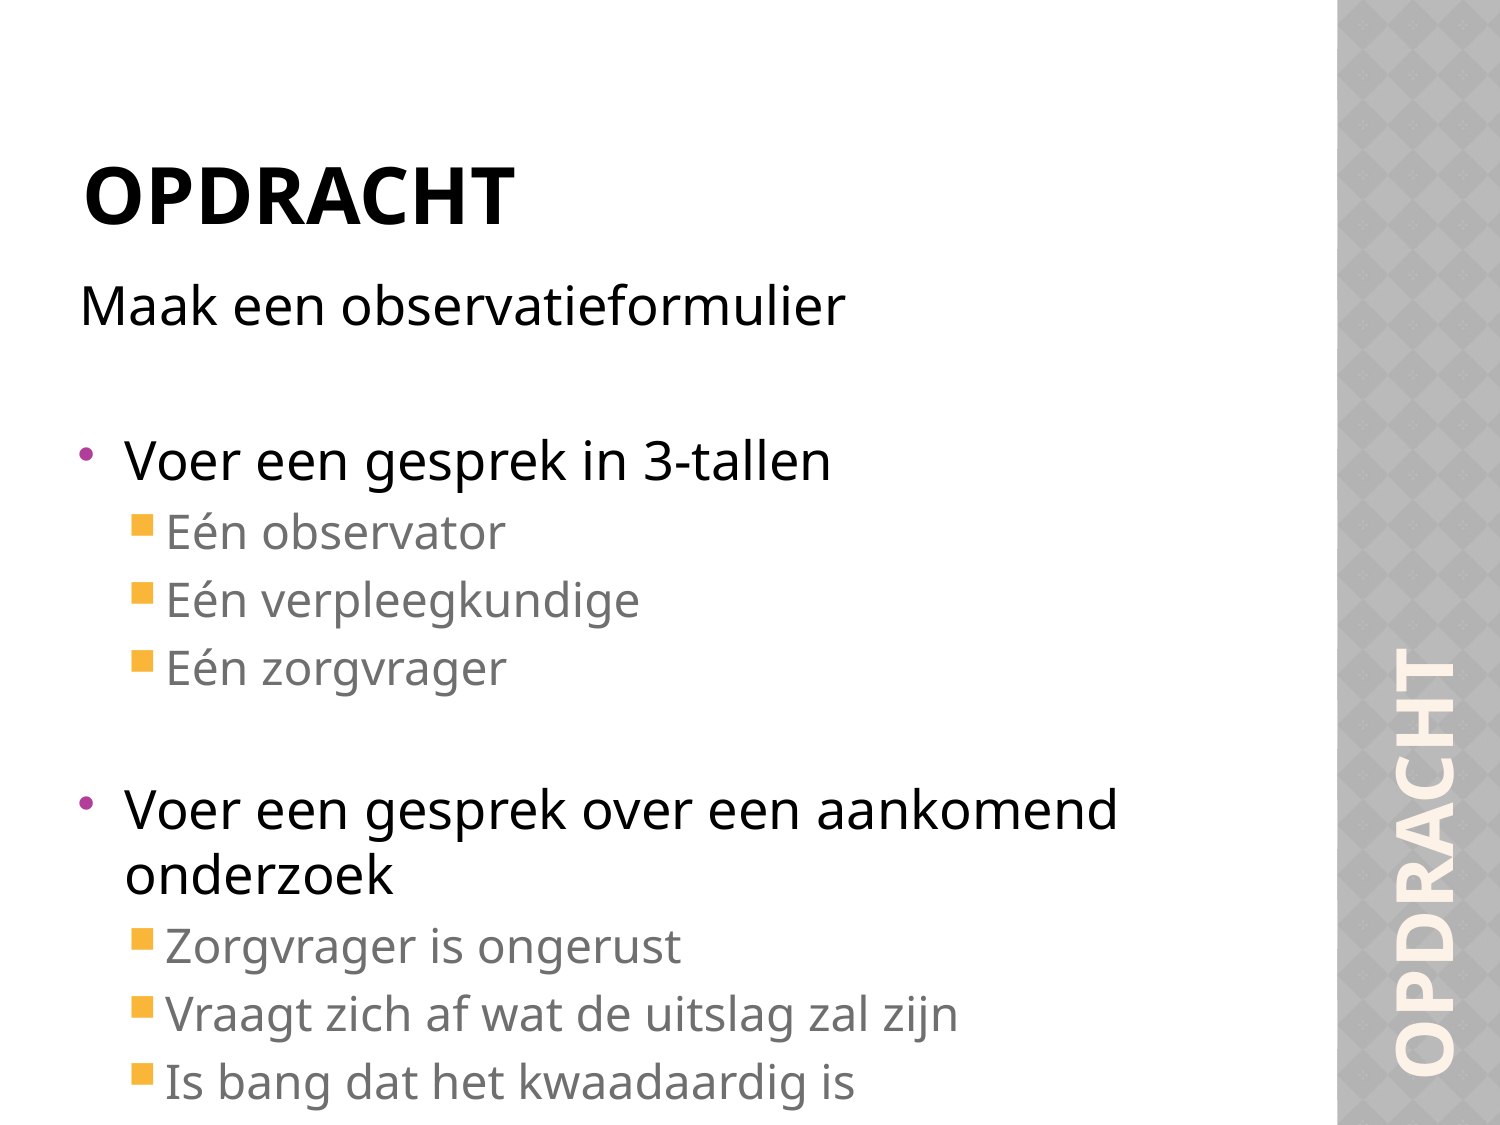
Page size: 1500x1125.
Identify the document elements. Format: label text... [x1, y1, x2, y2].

list Maak een observatieformulier Voer een gesprek in 3-tallen Eén observator Eén verpleegkundige Eén zorgvrager Voer een gesprek over een aankomend onderzoek Zorgvrager is ongerust Vraagt zich af wat de uitslag zal zijn Is bang dat het kwaadaardig is [64, 264, 1355, 1059]
title opdracht [75, 52, 1263, 240]
text_box opdracht [1364, 586, 1469, 1089]
